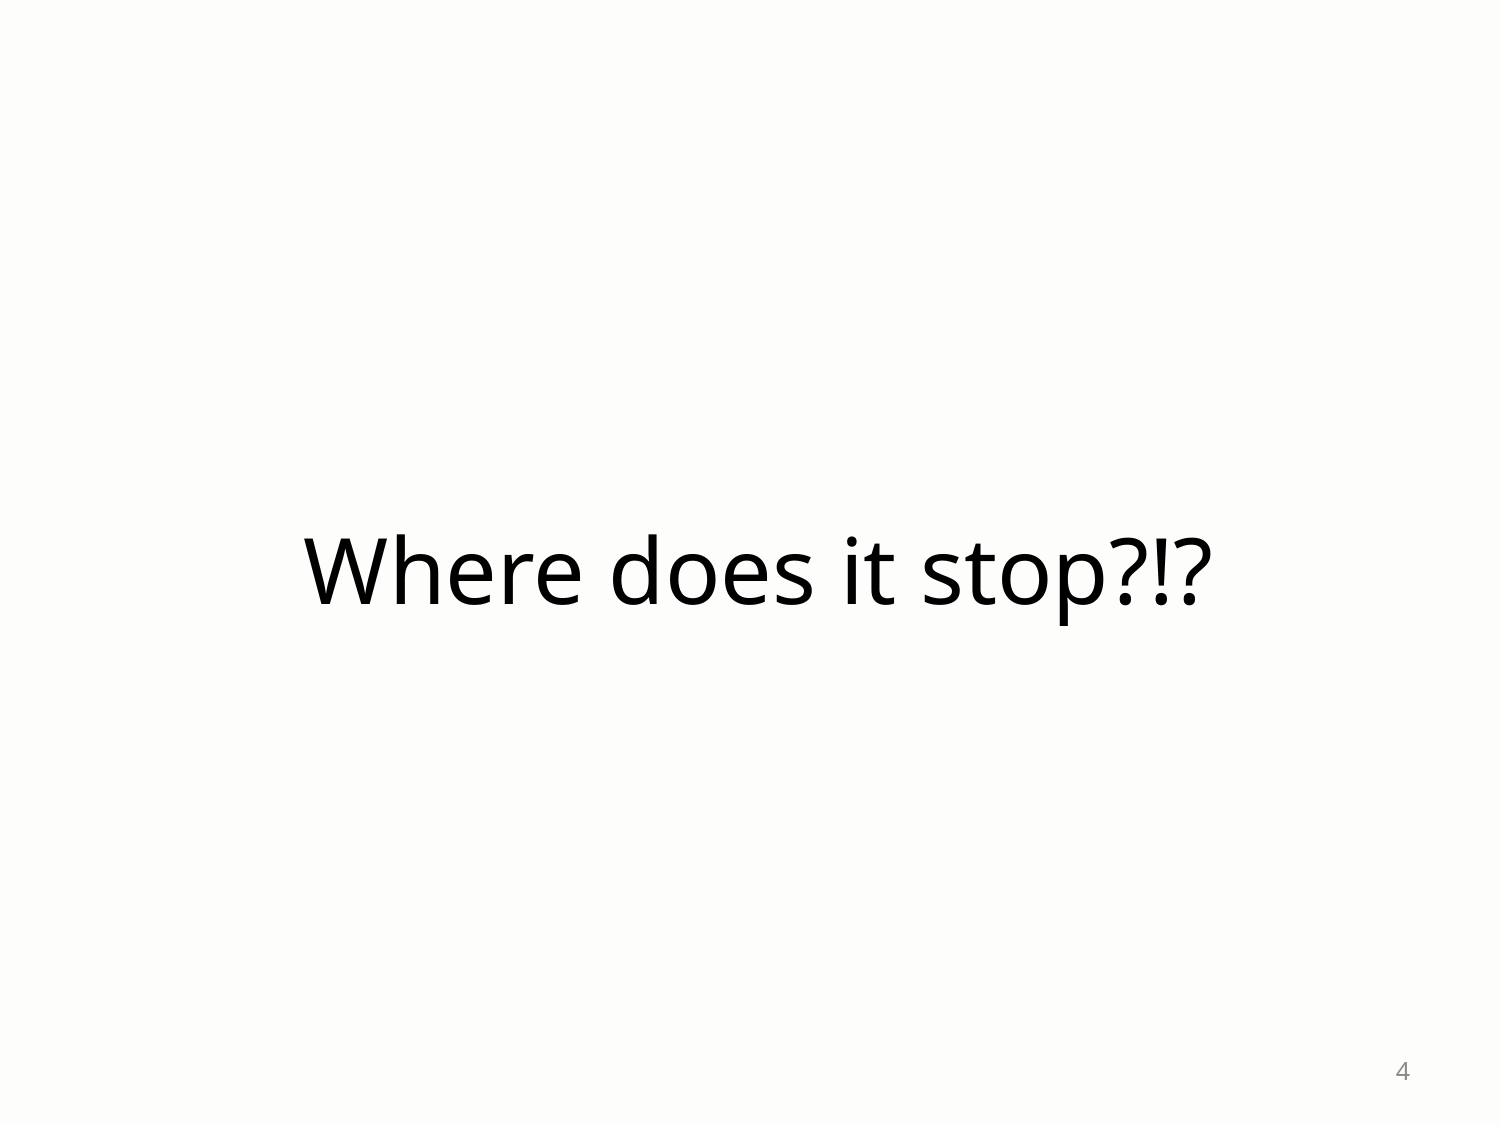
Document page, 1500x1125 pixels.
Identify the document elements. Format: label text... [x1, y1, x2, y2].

slide_number 4 [1074, 1042, 1425, 1103]
title Where does it stop?!? [121, 446, 1397, 688]
